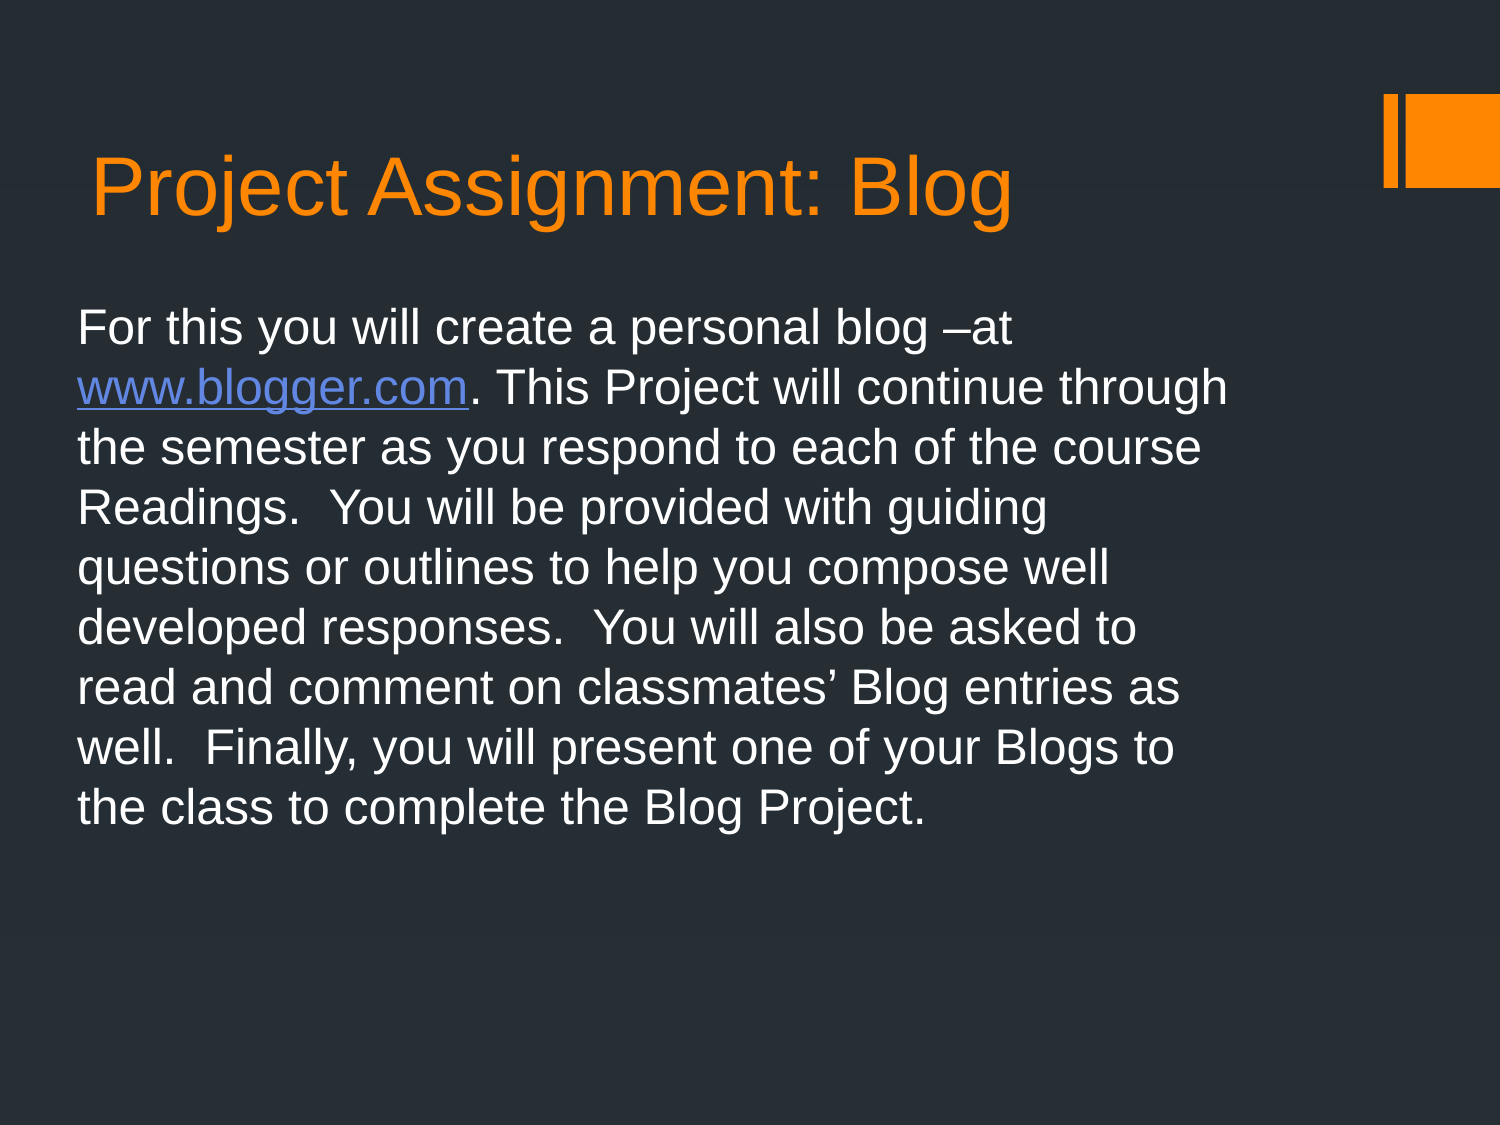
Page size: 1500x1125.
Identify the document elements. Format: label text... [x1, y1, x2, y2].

text_box For this you will create a personal blog –at www.blogger.com. This Project will continue through the semester as you respond to each of the course Readings. You will be provided with guiding questions or outlines to help you compose well developed responses. You will also be asked to read and comment on classmates’ Blog entries as well. Finally, you will present one of your Blogs to the class to complete the Blog Project. [62, 287, 1250, 843]
title Project Assignment: Blog [75, 50, 1275, 240]
